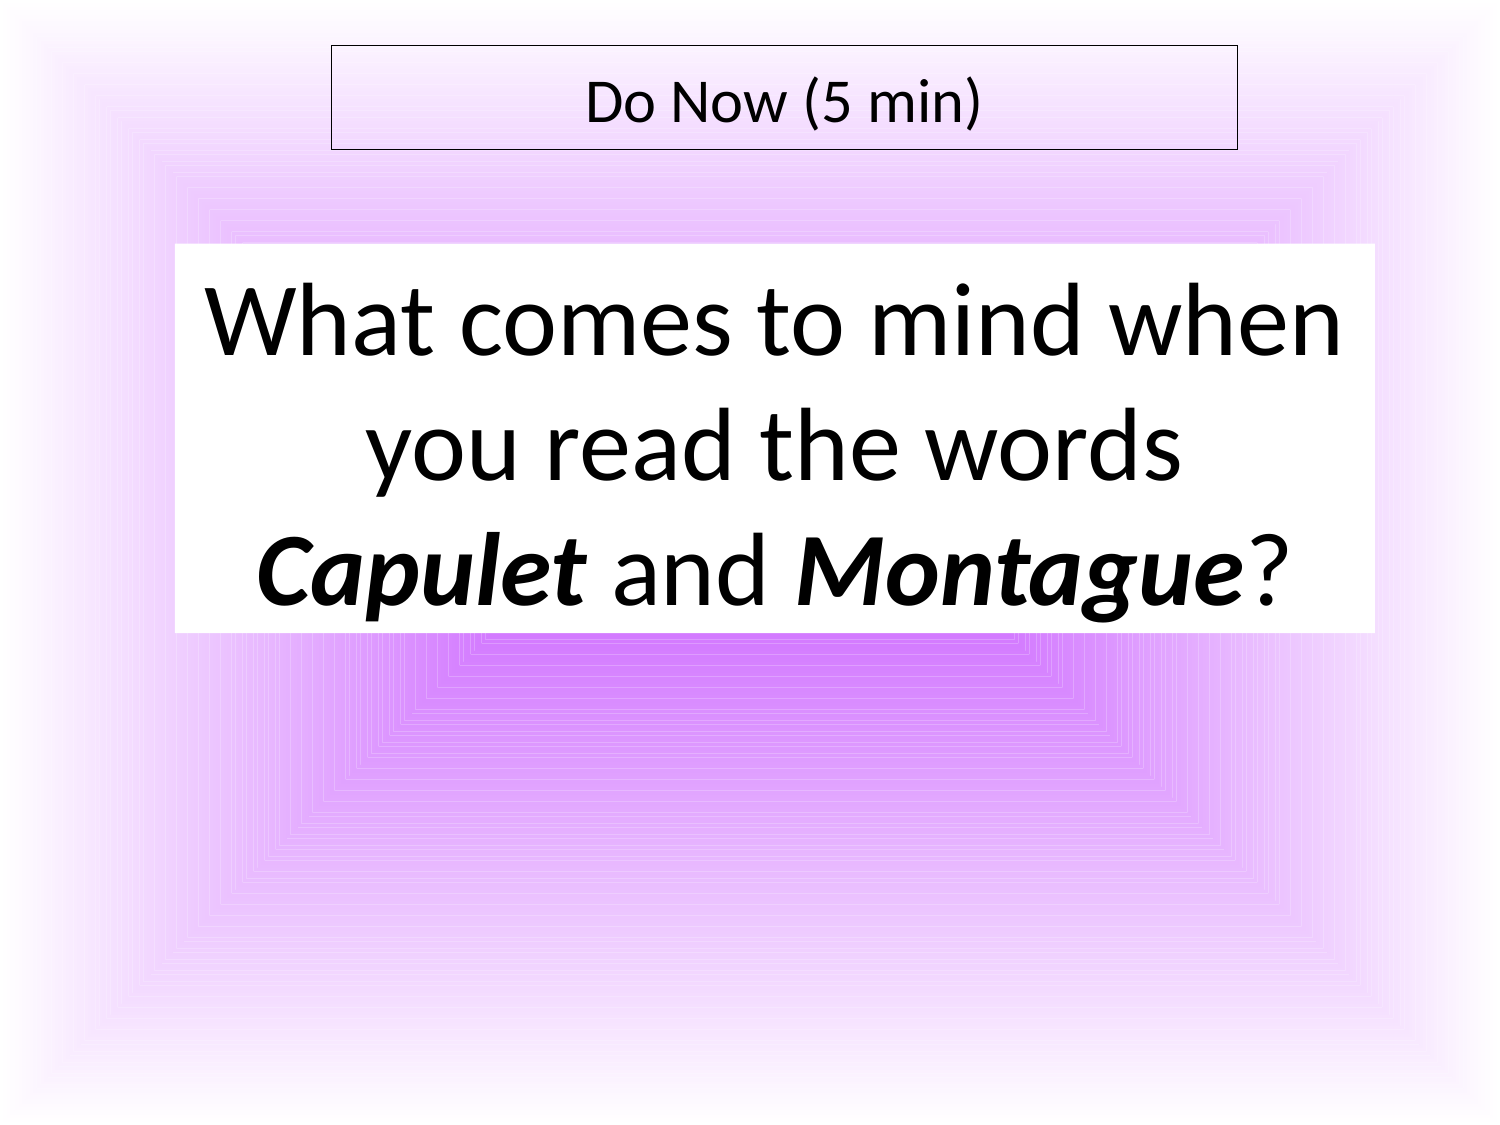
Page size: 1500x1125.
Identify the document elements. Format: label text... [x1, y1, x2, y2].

text_box What comes to mind when you read the words Capulet and Montague? [174, 243, 1375, 634]
text_box Do Now (5 min) [331, 45, 1238, 150]
